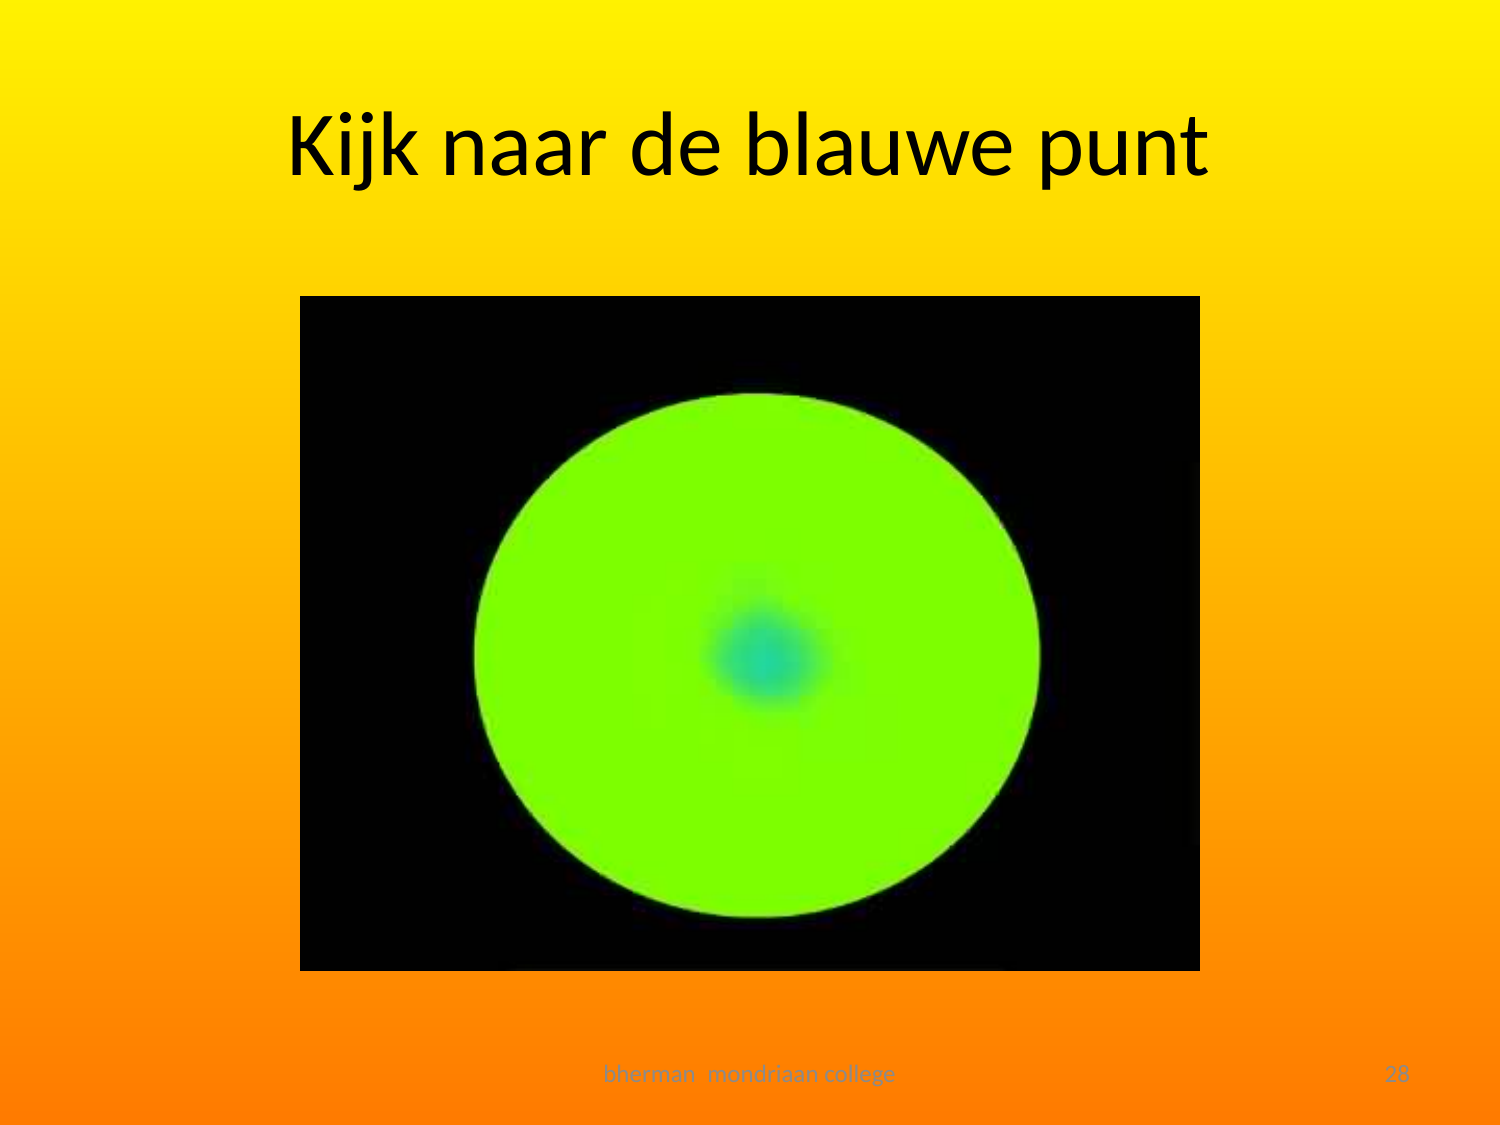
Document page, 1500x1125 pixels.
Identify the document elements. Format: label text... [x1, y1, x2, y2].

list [299, 295, 1201, 972]
footer bherman mondriaan college [512, 1042, 988, 1103]
slide_number 28 [1074, 1042, 1425, 1103]
title Kijk naar de blauwe punt [75, 45, 1425, 233]
